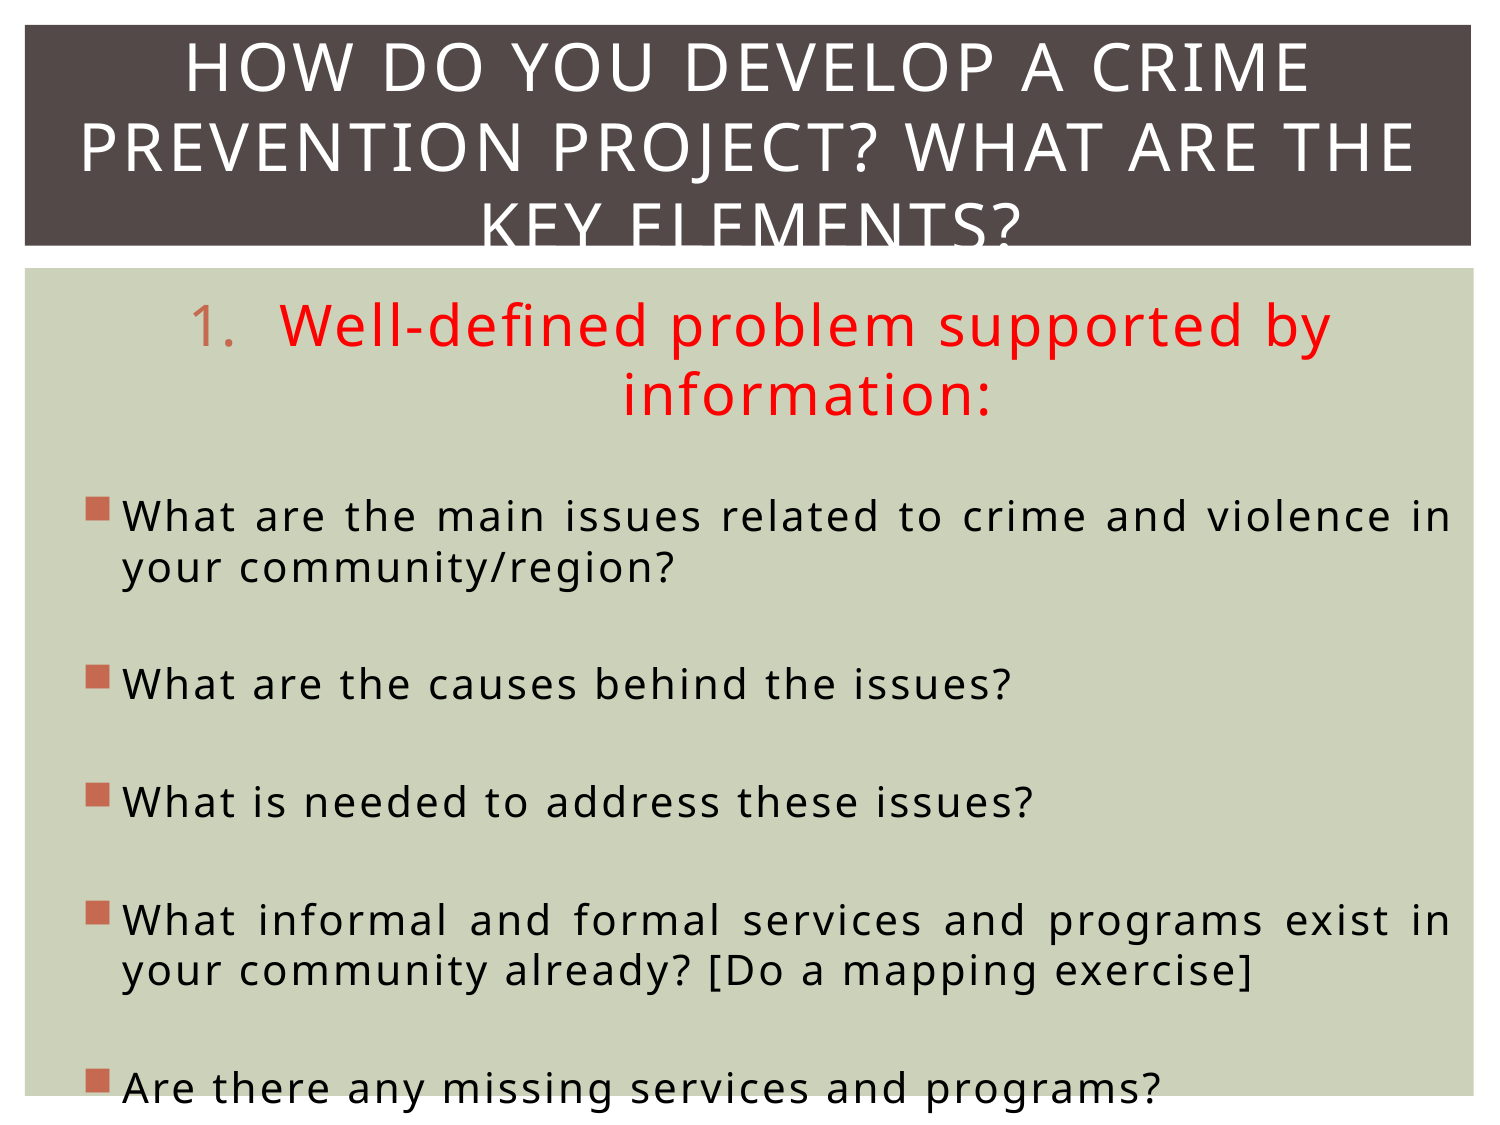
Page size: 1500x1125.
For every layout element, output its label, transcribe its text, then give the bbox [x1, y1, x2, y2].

list Well-defined problem supported by information: What are the main issues related to crime and violence in your community/region? What are the causes behind the issues? What is needed to address these issues? What informal and formal services and programs exist in your community already? [Do a mapping exercise] Are there any missing services and programs? [62, 281, 1471, 1125]
title How do you develop a crime prevention project? What are the key elements? [62, 58, 1438, 232]
